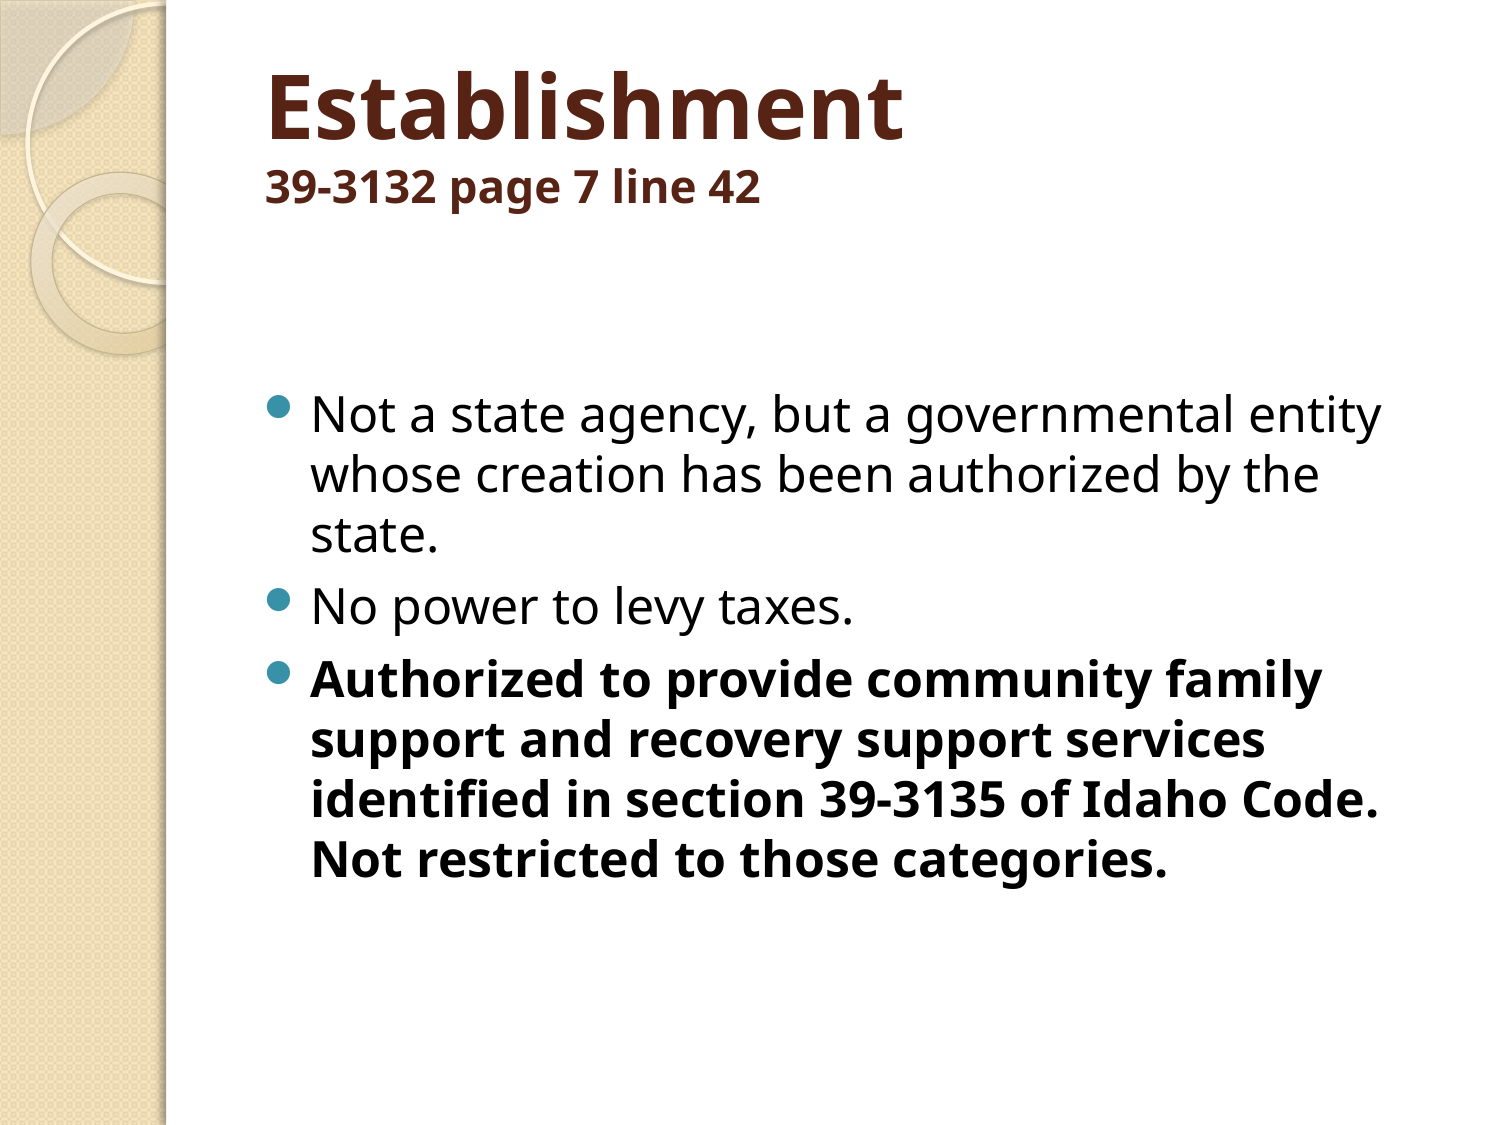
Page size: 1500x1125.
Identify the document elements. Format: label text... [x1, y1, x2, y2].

list Not a state agency, but a governmental entity whose creation has been authorized by the state. No power to levy taxes. Authorized to provide community family support and recovery support services identified in section 39-3135 of Idaho Code. Not restricted to those categories. [235, 375, 1466, 1025]
title Establishment 39-3132 page 7 line 42 [249, 37, 1480, 225]
